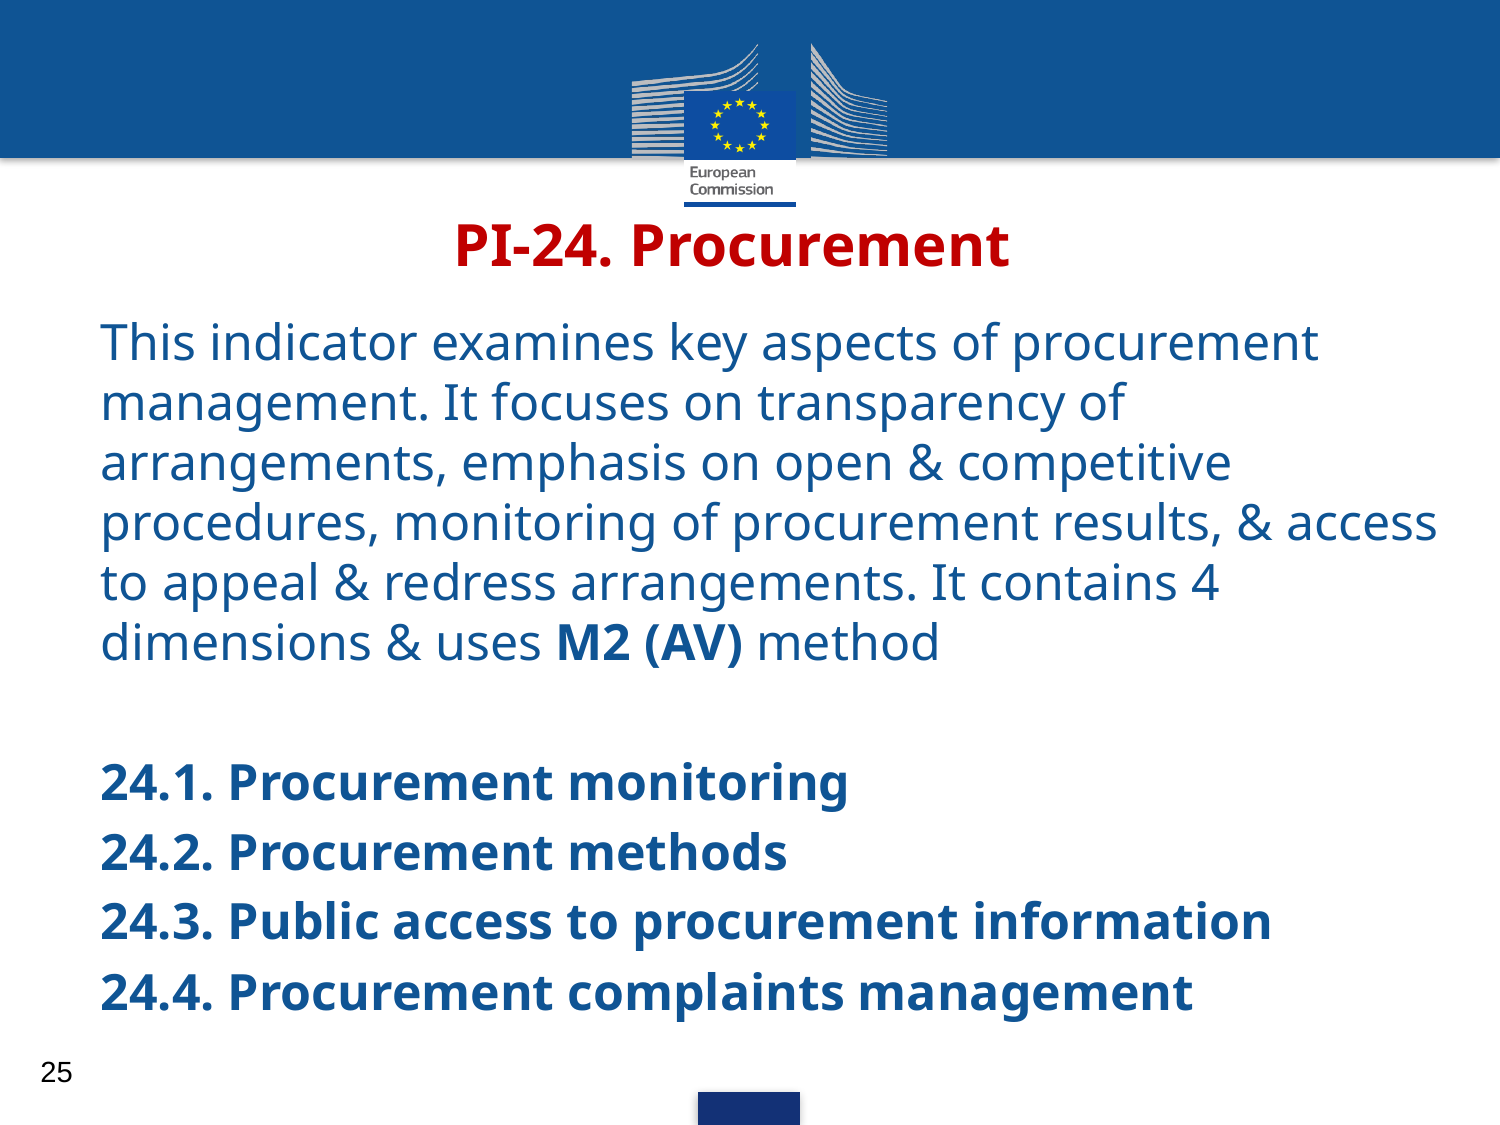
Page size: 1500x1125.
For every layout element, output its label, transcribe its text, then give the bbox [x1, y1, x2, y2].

list This indicator examines key aspects of procurement management. It focuses on transparency of arrangements, emphasis on open & competitive procedures, monitoring of procurement results, & access to appeal & redress arrangements. It contains 4 dimensions & uses M2 (AV) method 24.1. Procurement monitoring 24.2. Procurement methods 24.3. Public access to procurement information 24.4. Procurement complaints management [29, 302, 1459, 988]
slide_number 25 [0, 1046, 89, 1125]
title PI-24. Procurement [64, 219, 1415, 266]
